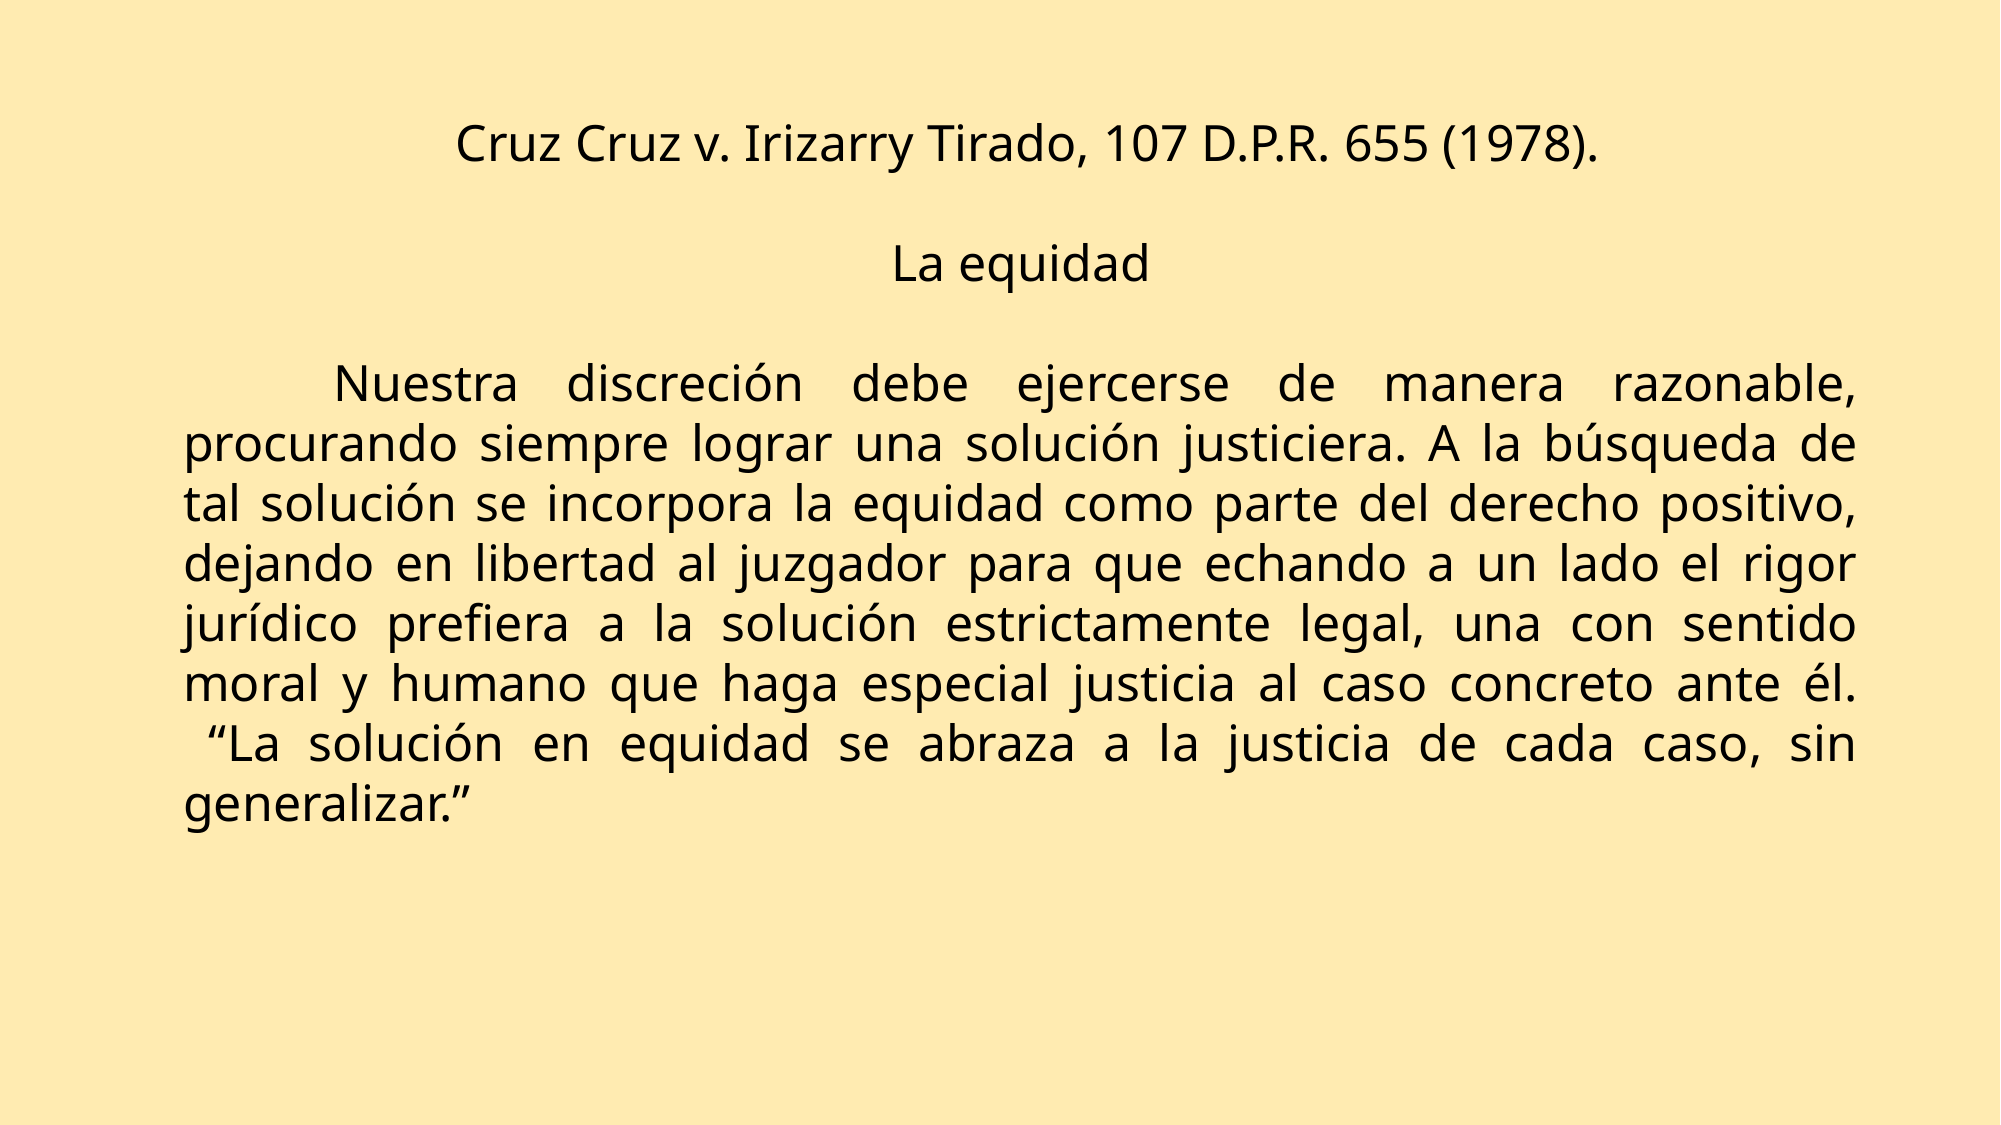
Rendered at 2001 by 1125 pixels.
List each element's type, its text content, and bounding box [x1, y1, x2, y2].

text_box Cruz Cruz v. Irizarry Tirado, 107 D.P.R. 655 (1978). La equidad Nuestra discreción debe ejercerse de manera razonable, procurando siempre lograr una solución justiciera. A la búsqueda de tal solución se incorpora la equidad como parte del derecho positivo, dejando en libertad al juzgador para que echando a un lado el rigor jurídico prefiera a la solución estrictamente legal, una con sentido moral y humano que haga especial justicia al caso concreto ante él. “La solución en equidad se abraza a la justicia de cada caso, sin generalizar.” [168, 103, 1874, 839]
